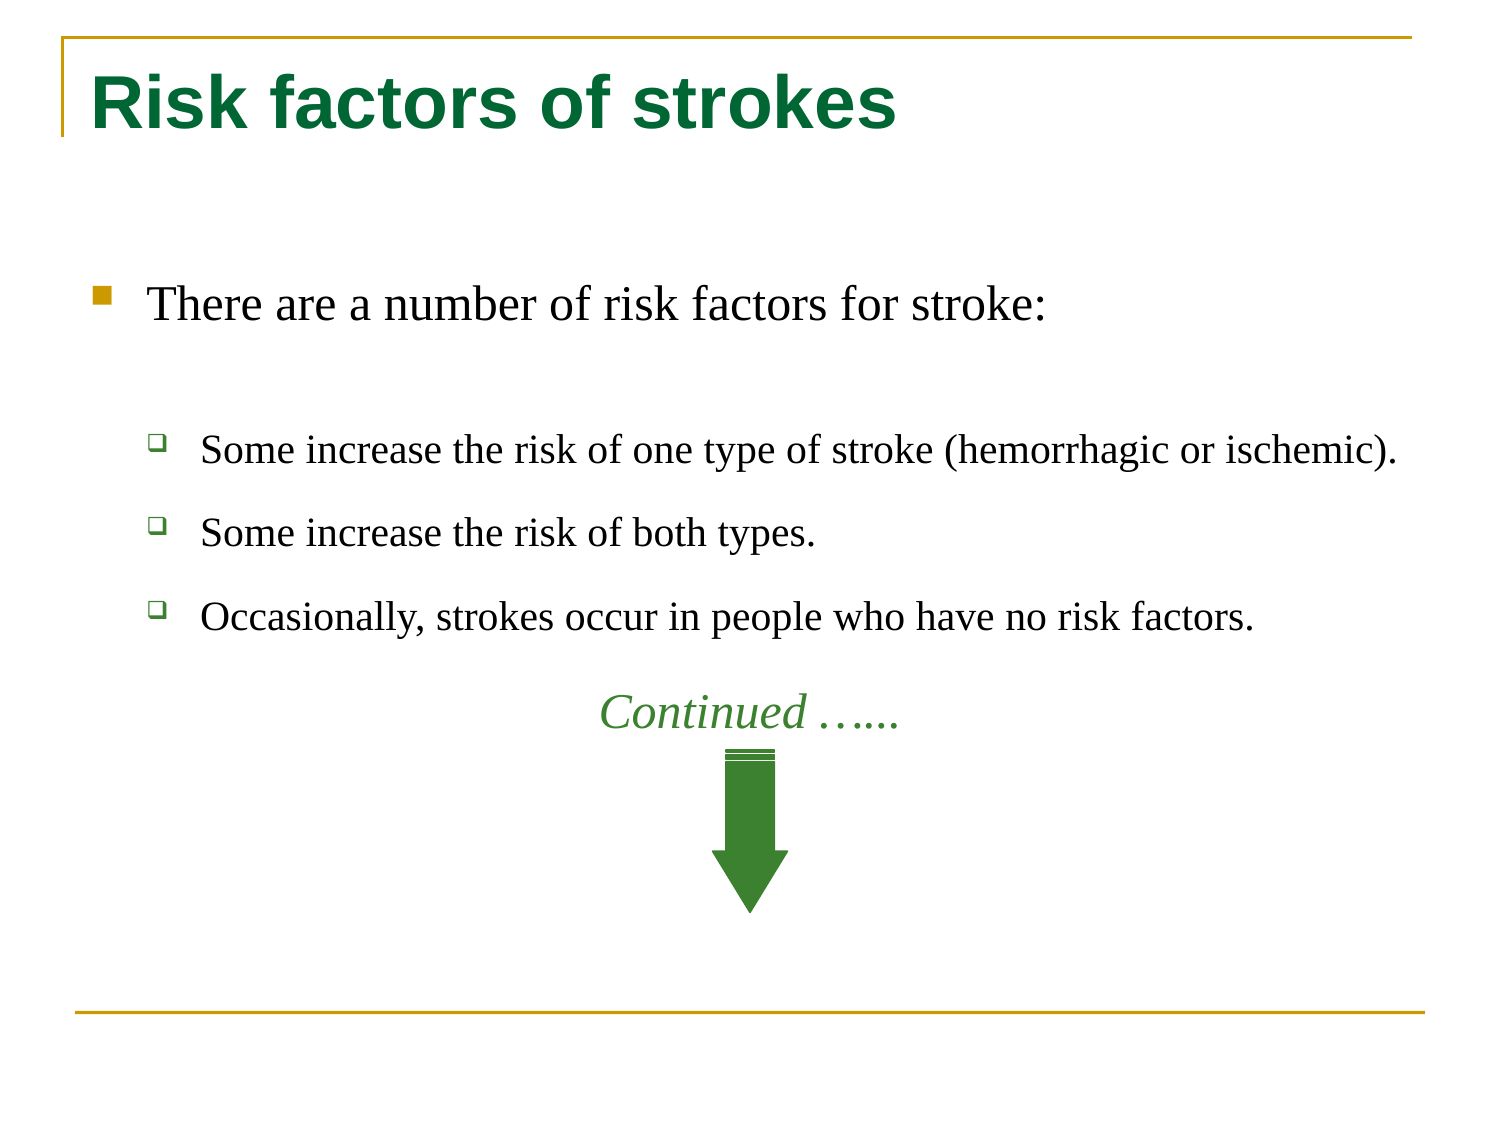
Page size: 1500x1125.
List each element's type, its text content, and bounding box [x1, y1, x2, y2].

title Risk factors of strokes [75, 45, 1425, 233]
text_box [712, 761, 788, 913]
text_box [725, 749, 775, 753]
text_box [725, 754, 775, 760]
list There are a number of risk factors for stroke: Some increase the risk of one type of stroke (hemorrhagic or ischemic). Some increase the risk of both types. Occasionally, strokes occur in people who have no risk factors. Continued …... [75, 262, 1425, 1006]
